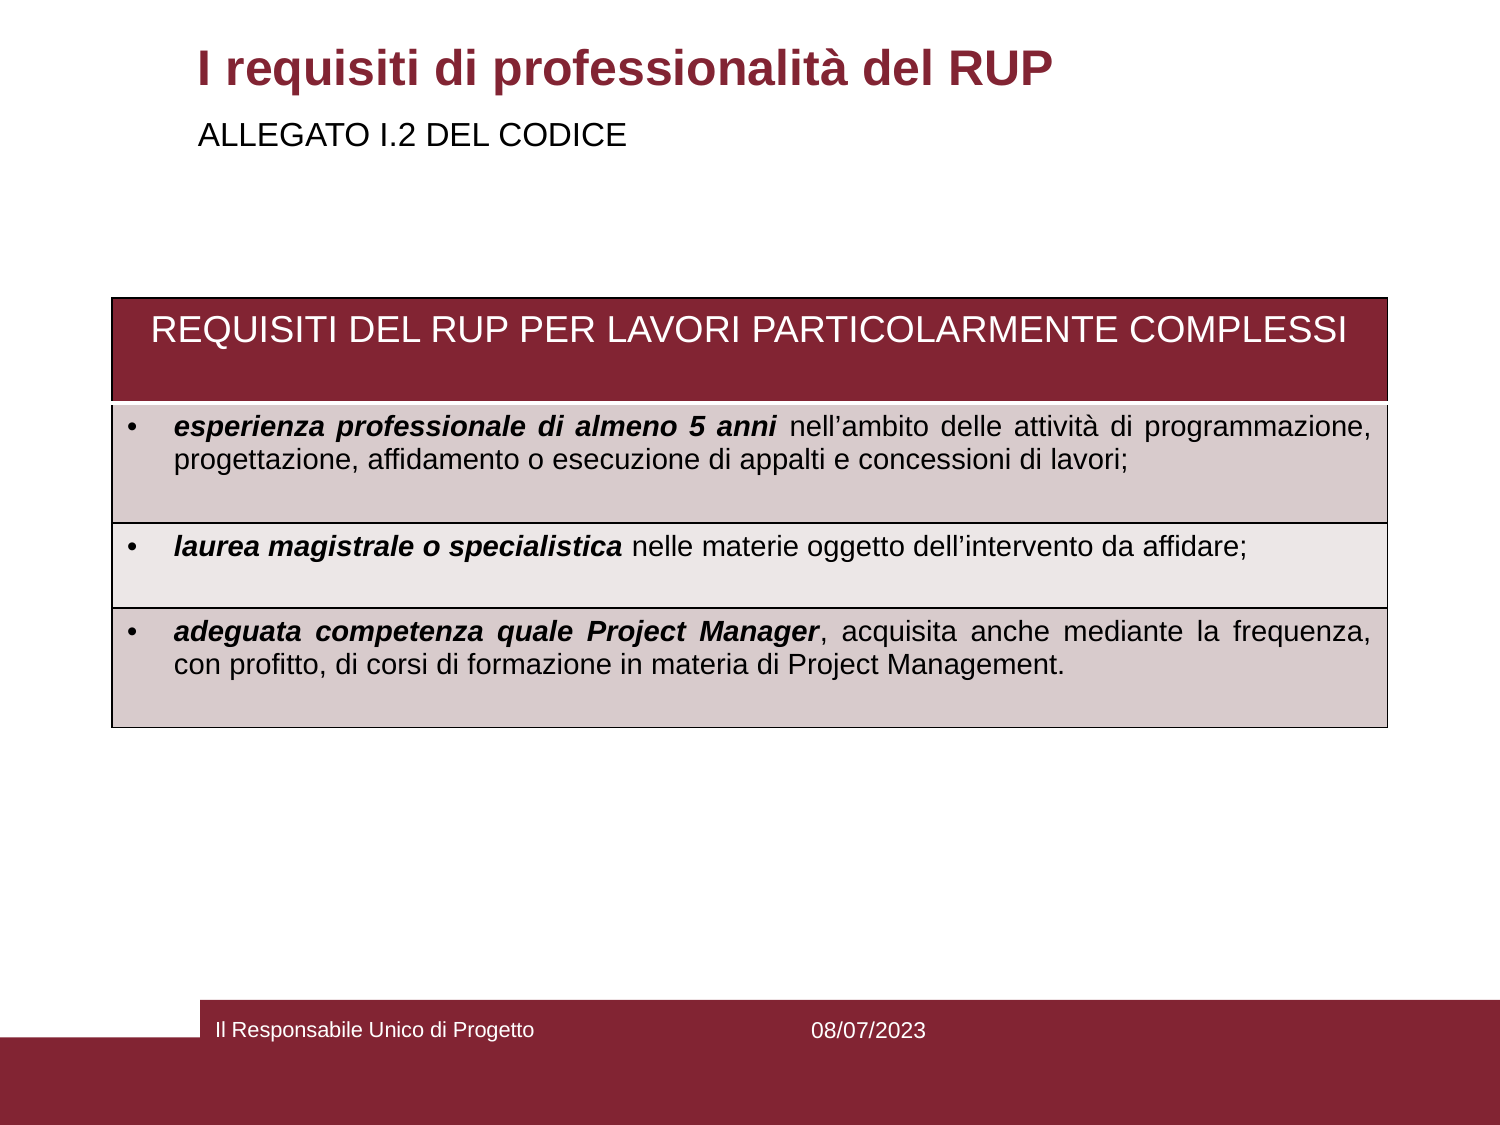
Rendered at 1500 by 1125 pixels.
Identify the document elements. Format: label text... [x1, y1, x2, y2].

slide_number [733, 1008, 1025, 1084]
table_header REQUISITI DEL RUP PER LAVORI PARTICOLARMENTE COMPLESSI [113, 299, 1387, 401]
table_cell laurea magistrale o specialistica nelle materie oggetto dell’intervento da affidare; [113, 524, 1387, 607]
table_cell adeguata competenza quale Project Manager, acquisita anche mediante la frequenza, con profitto, di corsi di formazione in materia di Project Management. [113, 609, 1387, 727]
list [45, 232, 1459, 917]
text_box ALLEGATO I.2 DEL CODICE [182, 105, 1399, 161]
title I requisiti di professionalità del RUP [182, 27, 1400, 111]
table_cell esperienza professionale di almeno 5 anni nell’ambito delle attività di programmazione, progettazione, affidamento o esecuzione di appalti e concessioni di lavori; [113, 405, 1387, 522]
footer Il Responsabile Unico di Progetto [200, 1008, 733, 1084]
